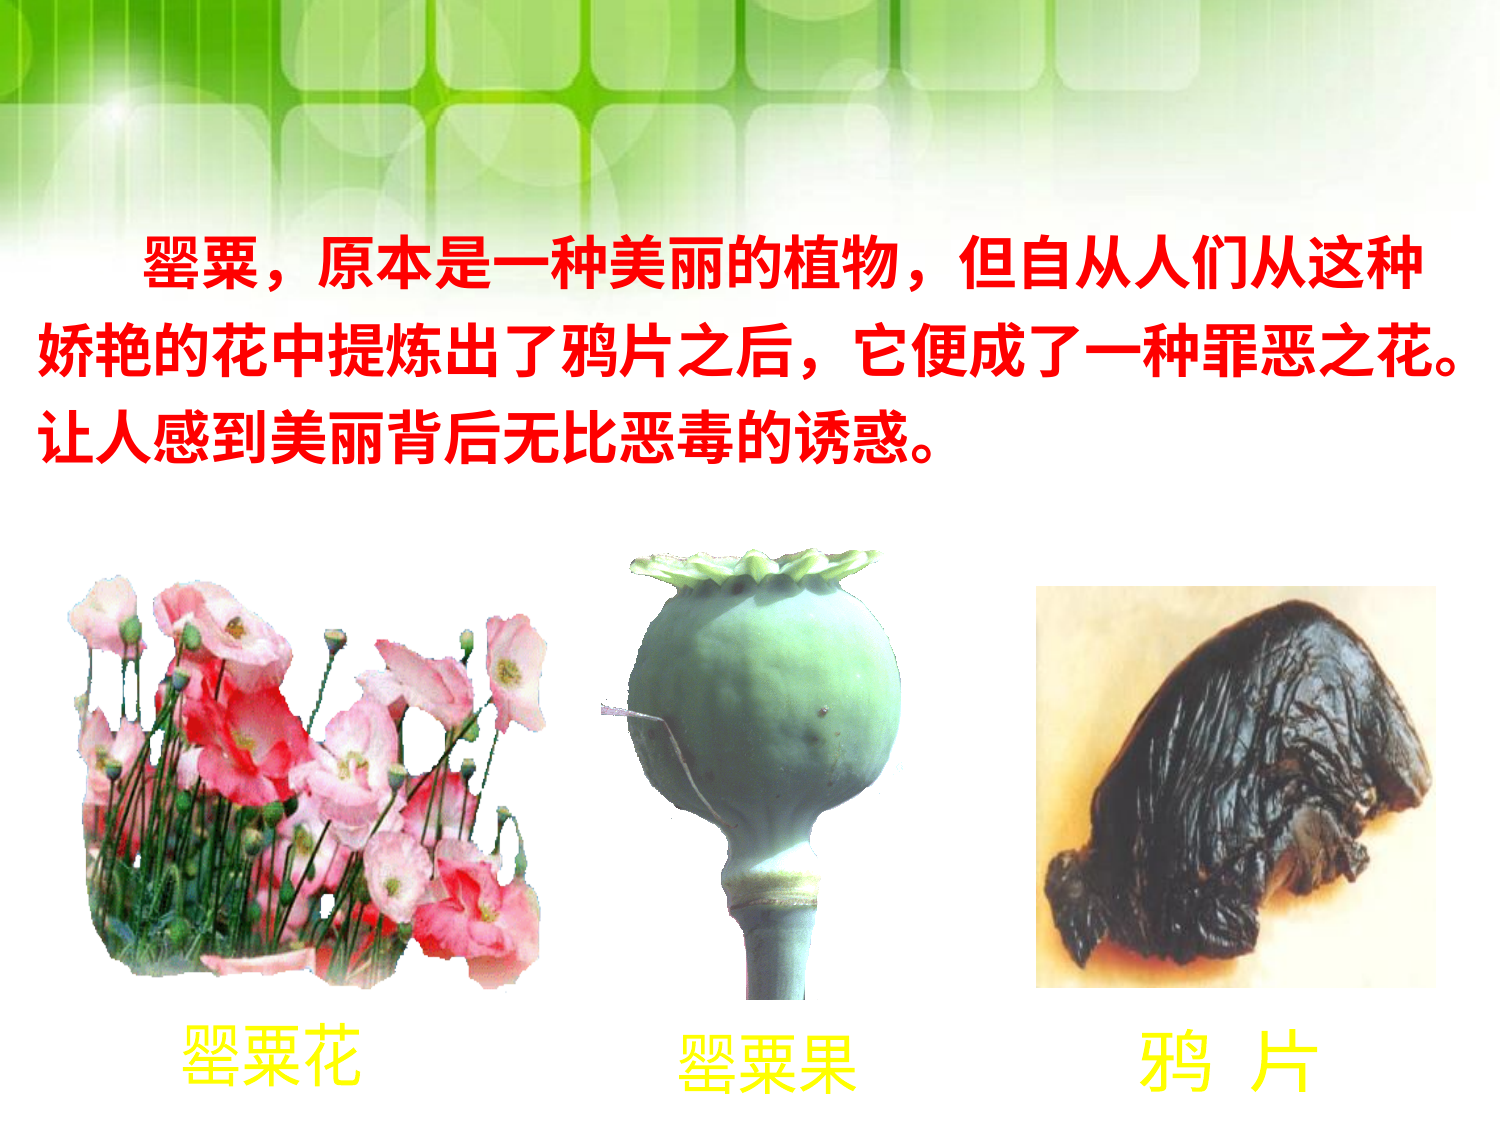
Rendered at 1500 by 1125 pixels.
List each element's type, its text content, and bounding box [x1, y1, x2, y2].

text_box 罂粟，原本是一种美丽的植物，但自从人们从这种 娇艳的花中提炼出了鸦片之后，它便成了一种罪恶之花。 让人感到美丽背后无比恶毒的诱惑。 [21, 201, 1475, 479]
picture [0, 0, 1500, 1125]
